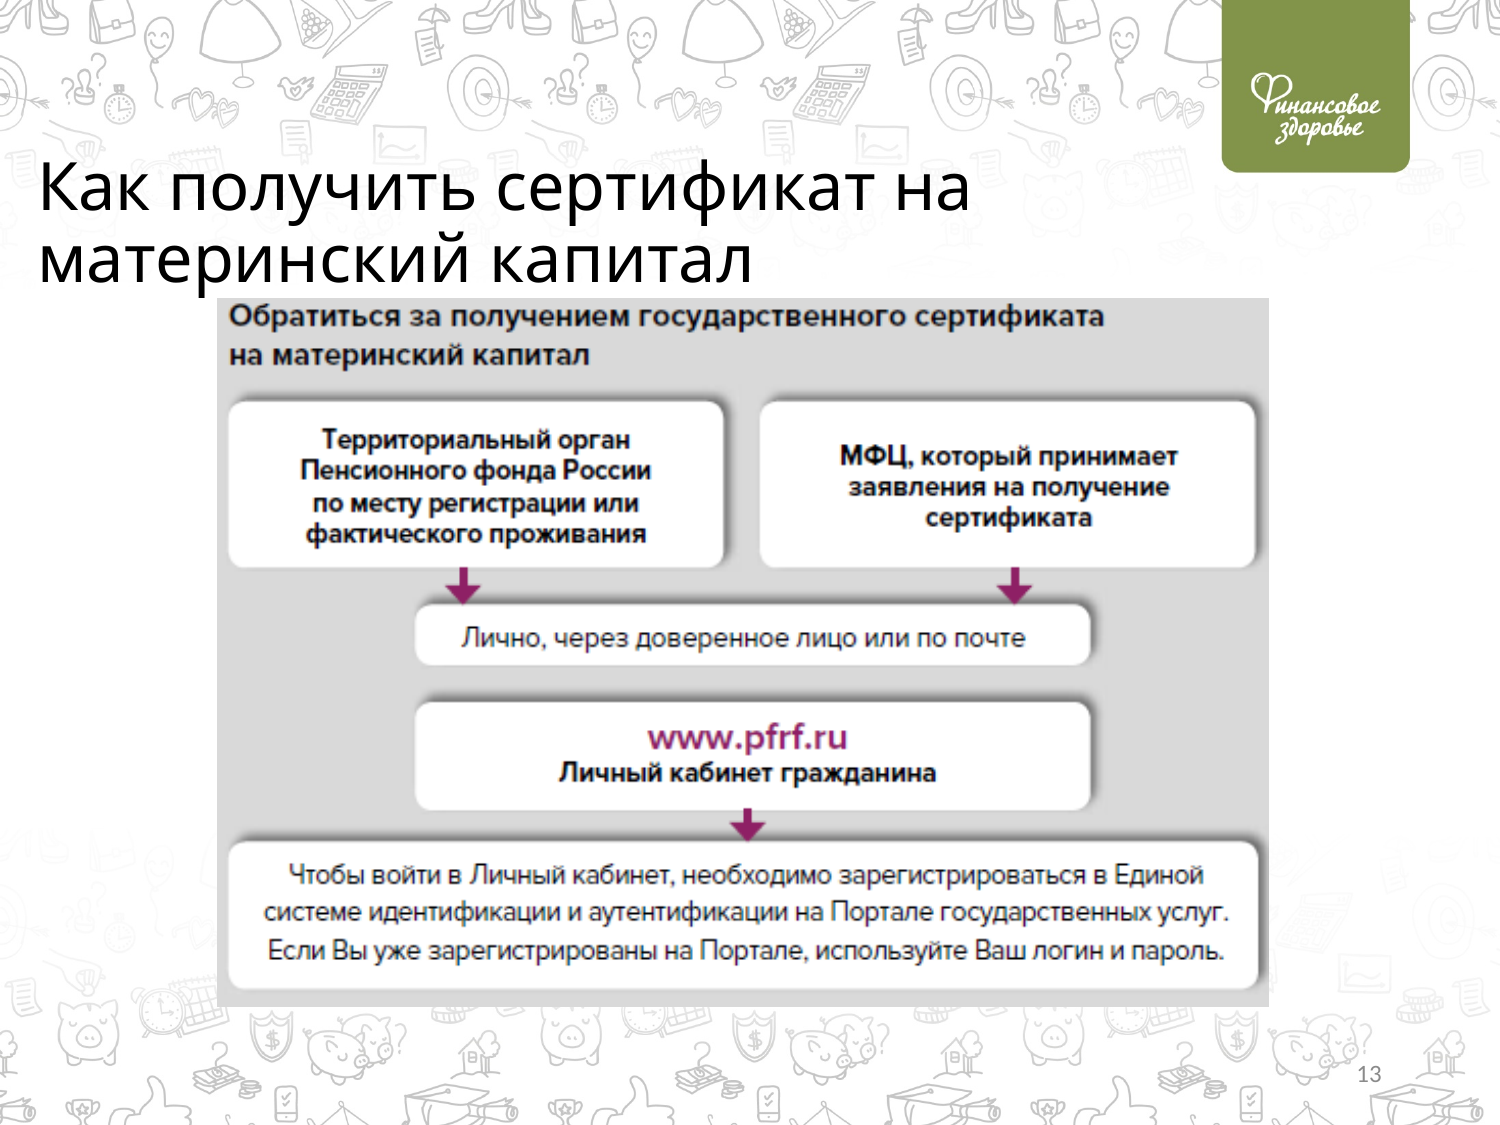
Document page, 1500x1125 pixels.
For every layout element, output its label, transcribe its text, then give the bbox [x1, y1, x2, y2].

title Как получить сертификат на материнский капитал [22, 172, 1222, 278]
slide_number 13 [1059, 1042, 1397, 1103]
picture [0, 0, 1500, 1125]
